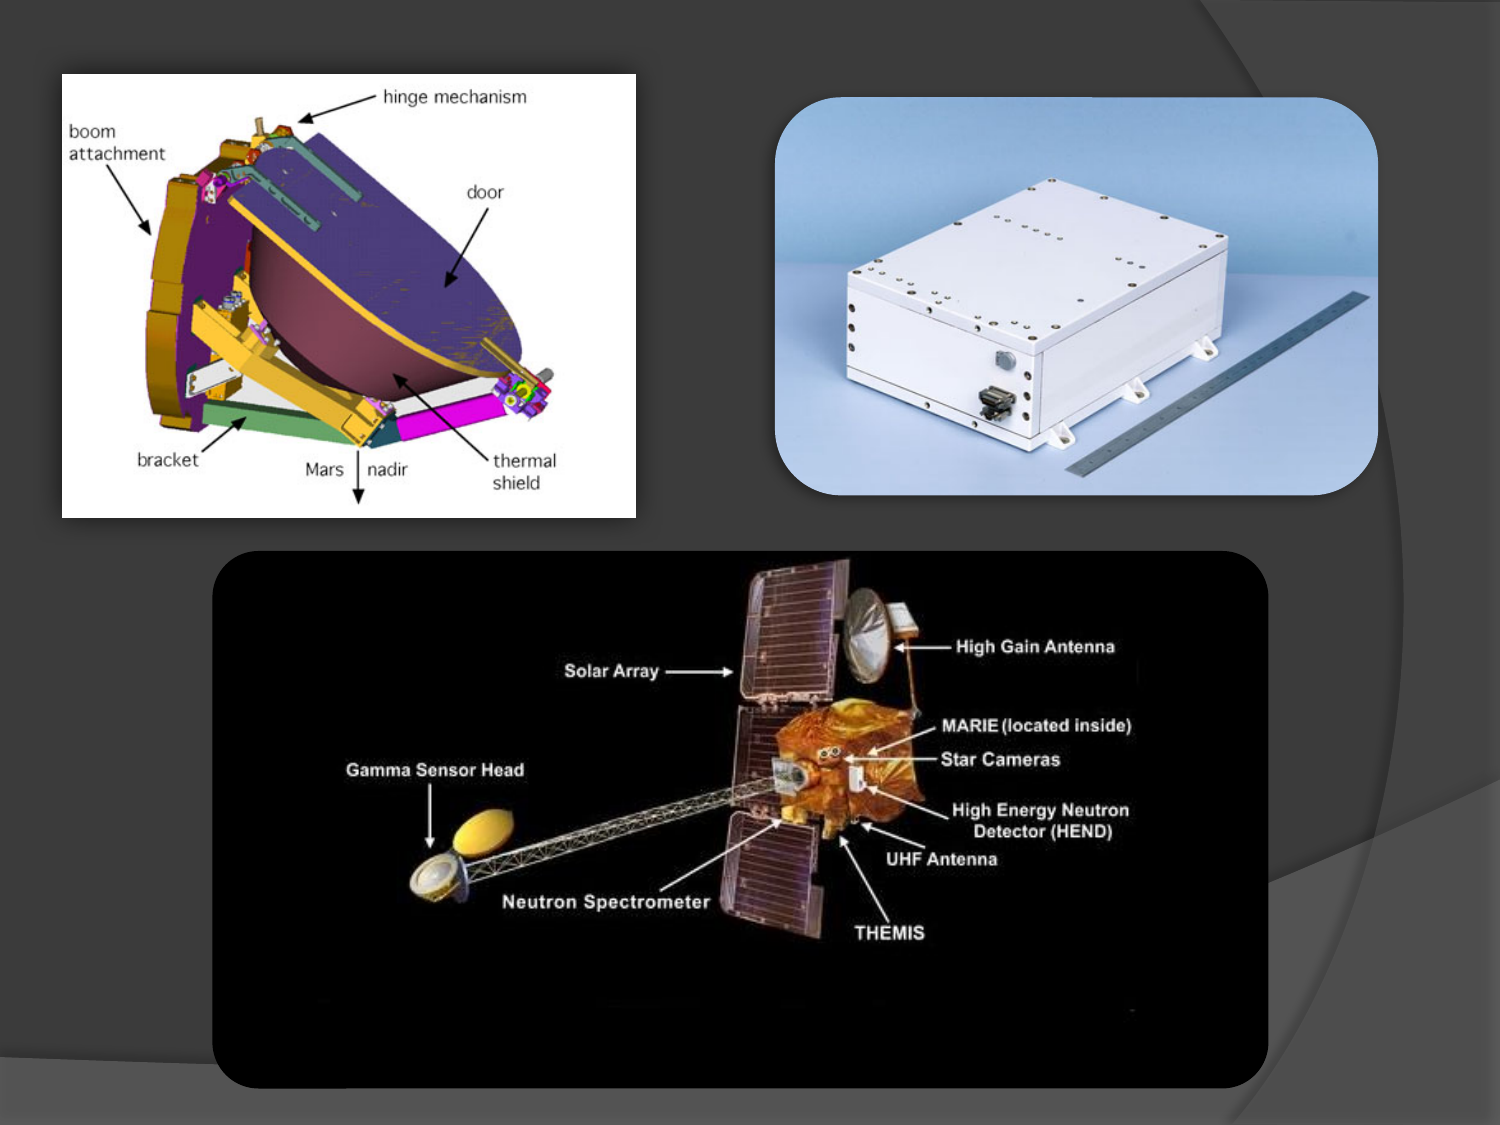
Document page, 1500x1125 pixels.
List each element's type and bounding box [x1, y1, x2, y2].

picture [62, 74, 636, 518]
picture [212, 550, 1269, 1089]
picture [774, 96, 1379, 496]
